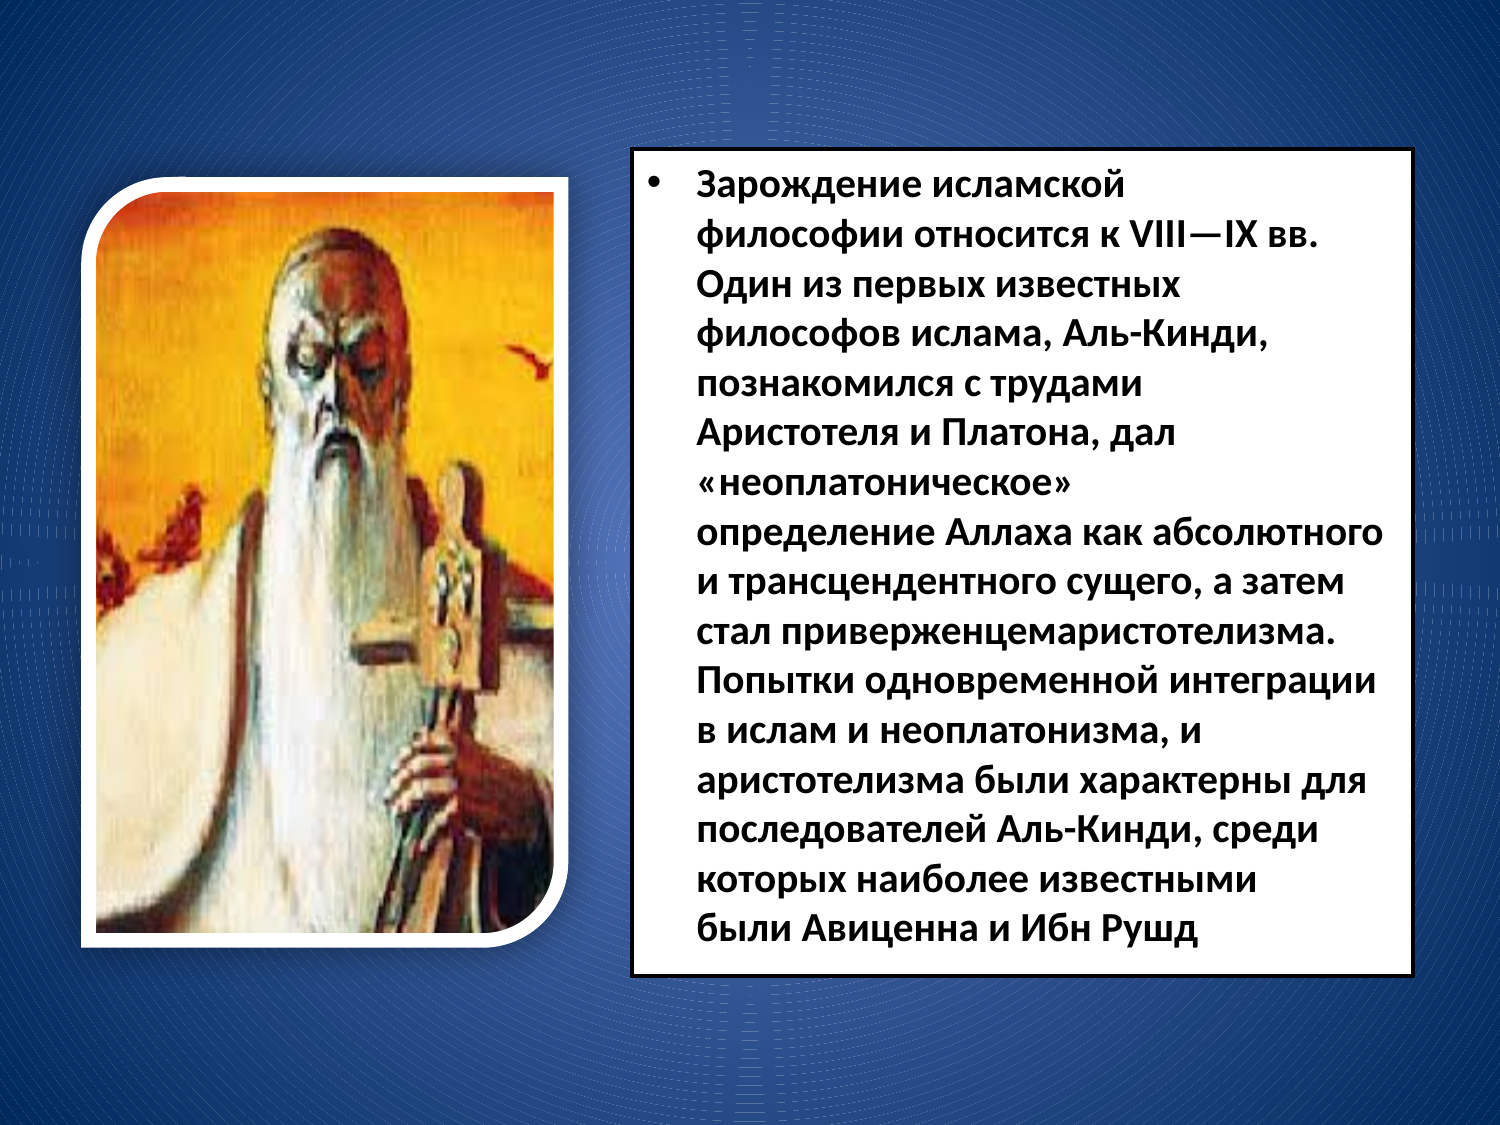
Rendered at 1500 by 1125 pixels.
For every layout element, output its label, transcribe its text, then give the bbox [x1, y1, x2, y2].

list Зарождение исламской философии относится к VIII—IX вв. Один из первых известных философов ислама, Аль-Кинди, познакомился с трудами Аристотеля и Платона, дал «неоплатоническое» определение Аллаха как абсолютного и трансцендентного сущего, а затем стал приверженцемаристотелизма. Попытки одновременной интеграции в ислам и неоплатонизма, и аристотелизма были характерны для последователей Аль-Кинди, среди которых наиболее известными были Авиценна и Ибн Рушд [630, 147, 1415, 978]
picture [88, 184, 562, 941]
